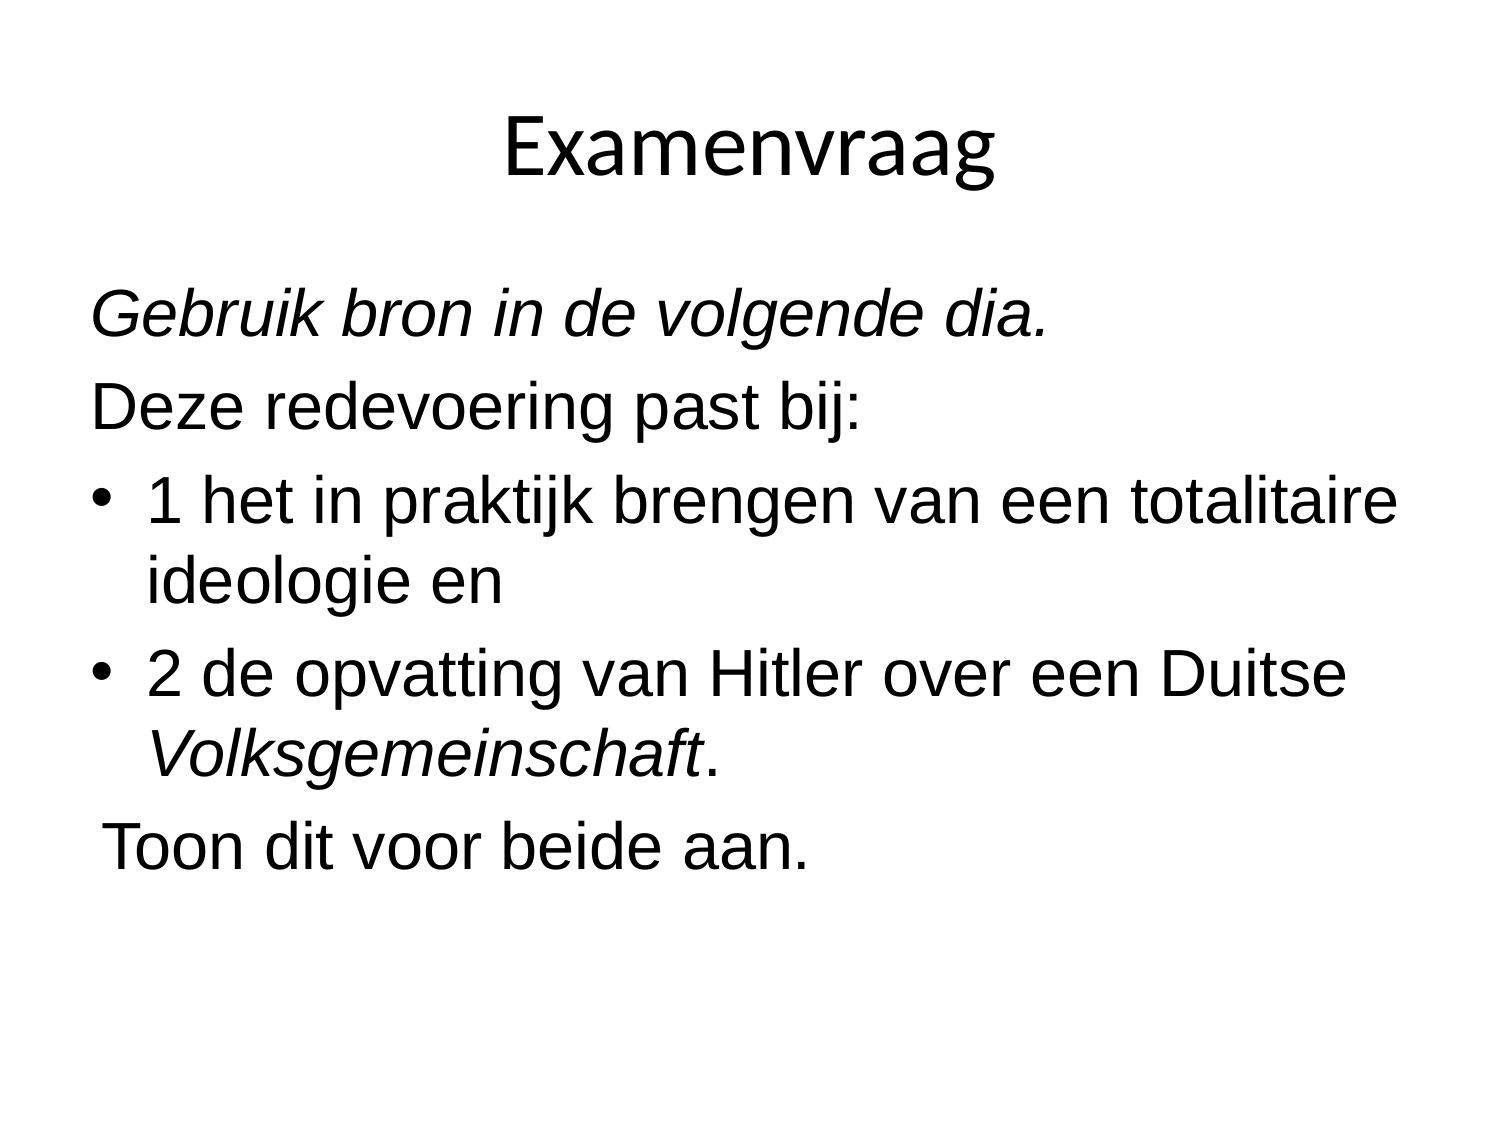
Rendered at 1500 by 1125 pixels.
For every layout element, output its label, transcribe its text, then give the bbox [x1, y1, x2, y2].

list Gebruik bron in de volgende dia. Deze redevoering past bij: 1 het in praktijk brengen van een totalitaire ideologie en 2 de opvatting van Hitler over een Duitse Volksgemeinschaft. Toon dit voor beide aan. [75, 262, 1425, 1005]
title Examenvraag [75, 45, 1425, 233]
